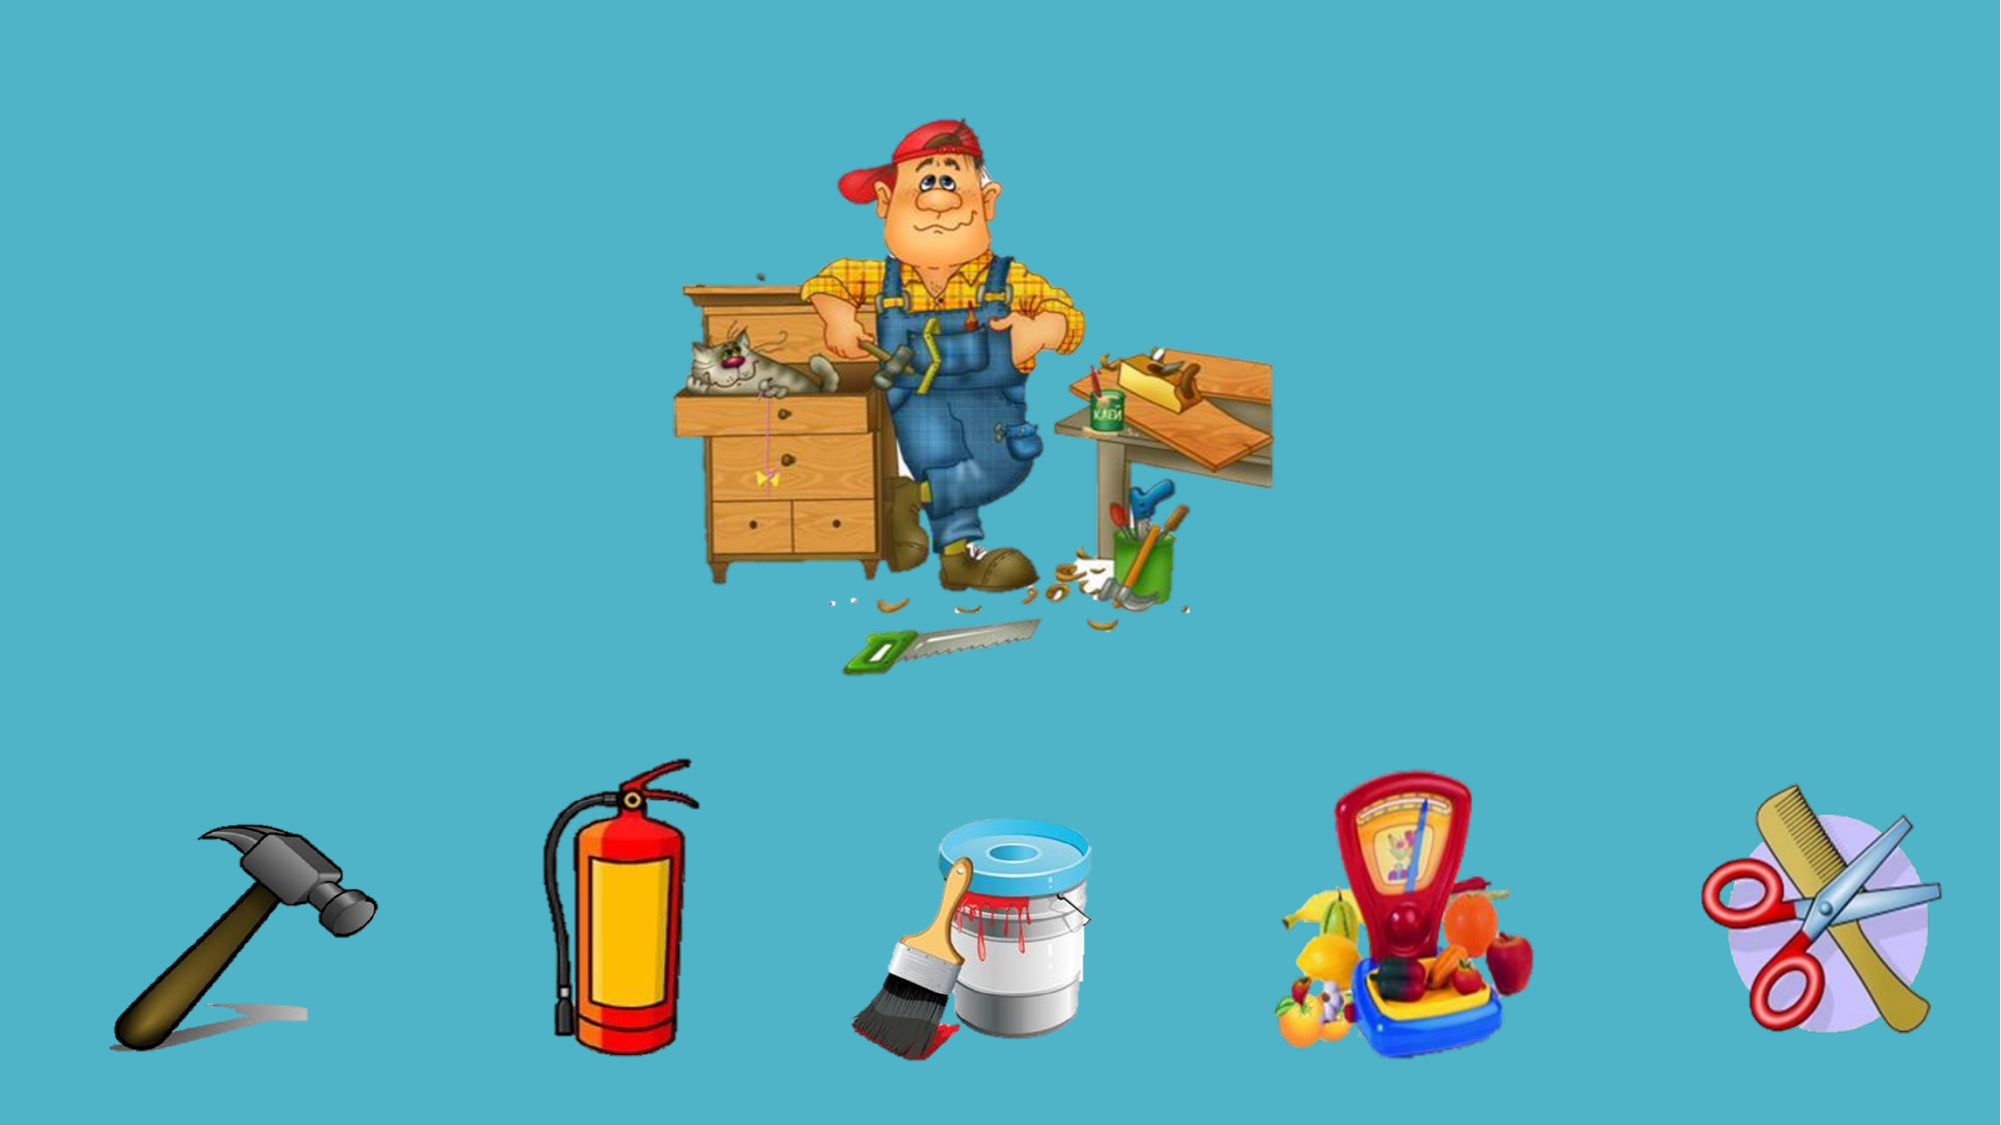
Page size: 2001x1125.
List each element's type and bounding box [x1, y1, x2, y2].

picture [667, 89, 1281, 683]
picture [533, 752, 714, 1064]
picture [845, 794, 1102, 1070]
picture [91, 803, 382, 1056]
picture [1254, 756, 1541, 1068]
picture [1693, 771, 1958, 1045]
